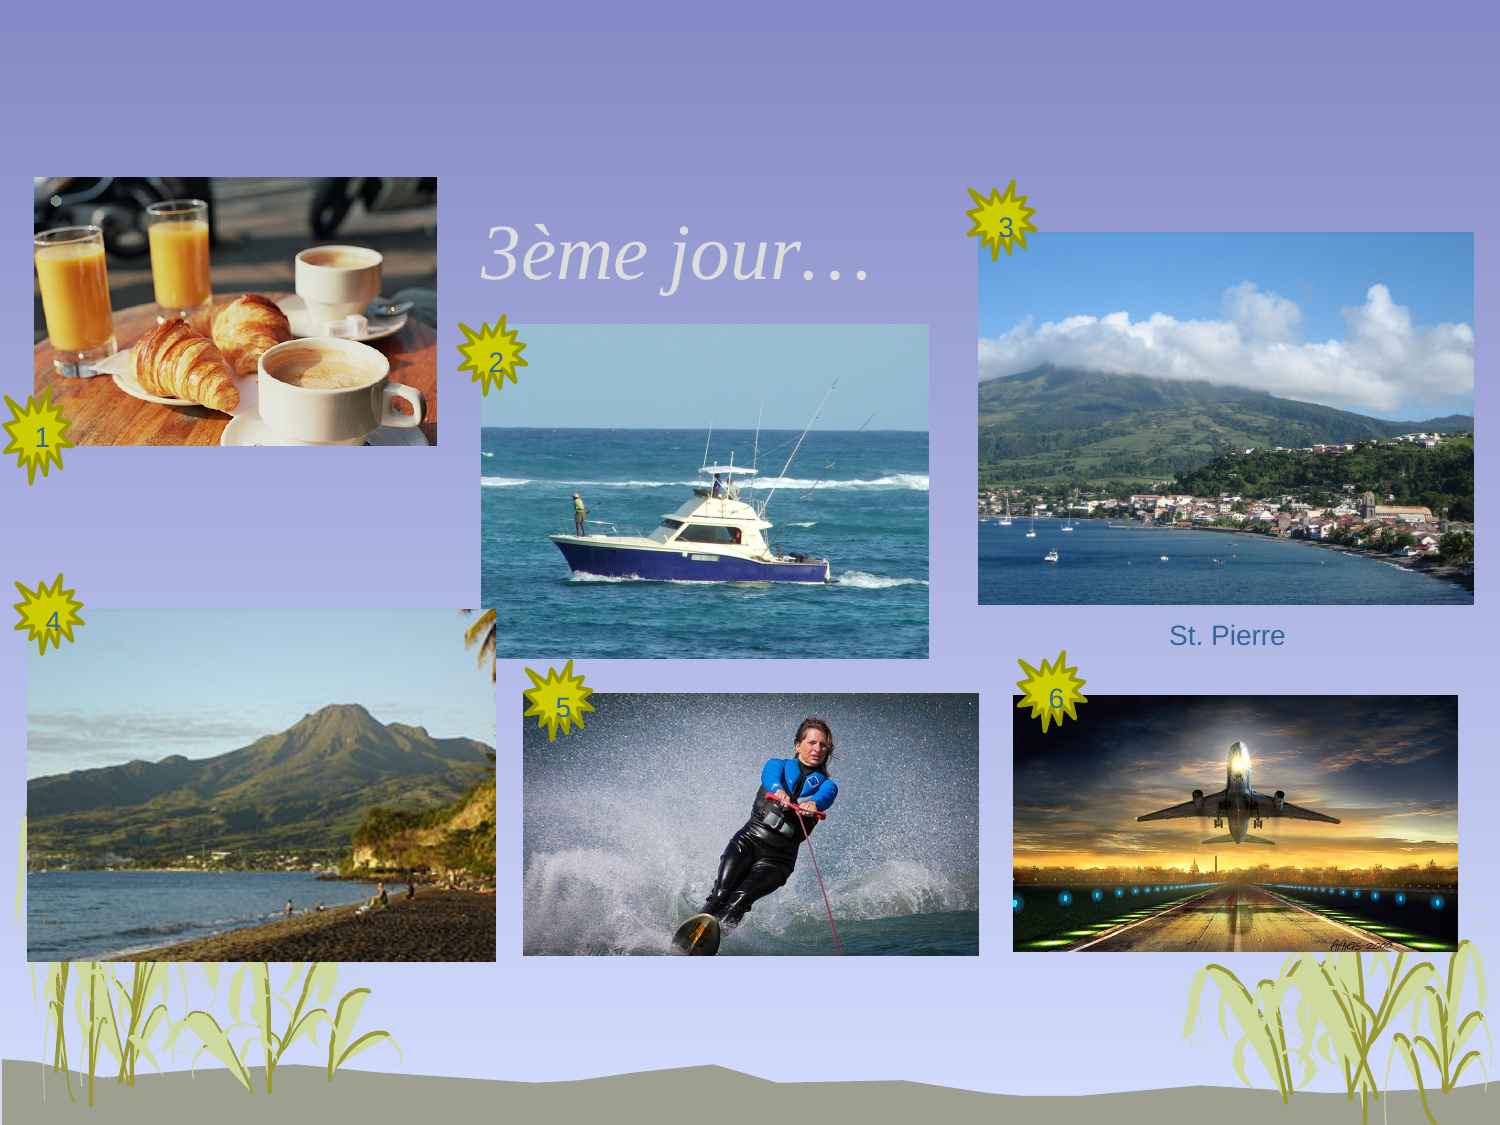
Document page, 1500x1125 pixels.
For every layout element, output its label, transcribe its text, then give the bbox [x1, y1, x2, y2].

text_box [4, 386, 73, 484]
picture [1012, 695, 1458, 952]
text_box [1018, 651, 1087, 732]
picture [522, 693, 979, 957]
title 3ème jour… [466, 192, 973, 304]
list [34, 177, 437, 446]
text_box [967, 180, 1036, 261]
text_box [15, 574, 84, 655]
text_box St. Pierre [1001, 613, 1453, 659]
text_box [458, 315, 527, 396]
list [481, 323, 929, 660]
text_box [525, 660, 594, 741]
picture [978, 232, 1475, 605]
picture [27, 609, 497, 962]
